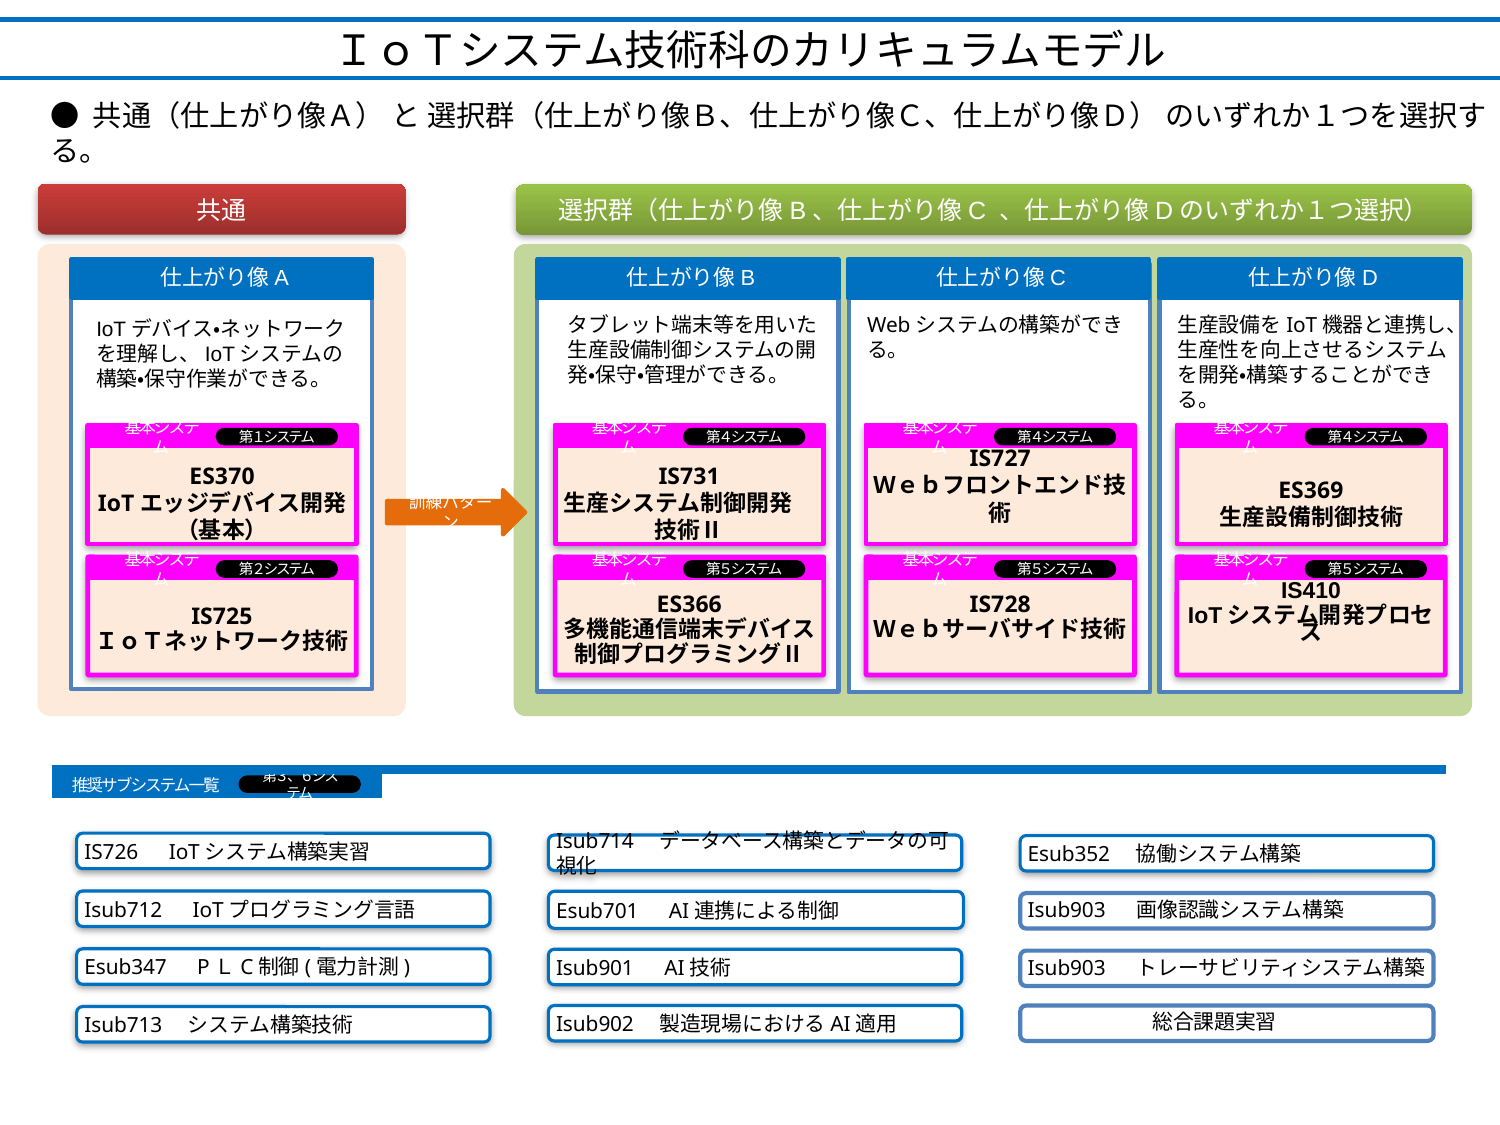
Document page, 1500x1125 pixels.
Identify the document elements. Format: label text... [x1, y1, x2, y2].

text_box 仕上がり像D [1157, 257, 1463, 300]
text_box ＩｏＴシステム技術科のカリキュラムモデル [0, 17, 1500, 80]
text_box [511, 243, 1475, 719]
text_box [35, 243, 408, 719]
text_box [554, 424, 824, 676]
text_box [535, 300, 841, 694]
text_box Isub901 AI技術 [547, 948, 963, 986]
text_box IS726 IoTシステム構築実習 [75, 832, 491, 870]
text_box 選択群（仕上がり像B、仕上がり像C 、仕上がり像Dのいずれか１つ選択） [515, 184, 1473, 236]
text_box Webシステムの構築ができる。 [852, 304, 1146, 370]
text_box タブレット端末等を用いた生産設備制御システムの開発・保守・管理ができる。 [553, 304, 837, 395]
text_box 共通 [37, 183, 406, 235]
text_box Isub902 製造現場におけるAI適用 [547, 1004, 963, 1042]
text_box 仕上がり像C [846, 257, 1151, 300]
text_box Isub712 IoTプログラミング言語 [75, 890, 491, 928]
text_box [1176, 424, 1446, 676]
text_box 総合課題実習 [1018, 1003, 1436, 1044]
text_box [39, 768, 1446, 799]
text_box [1157, 300, 1463, 694]
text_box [865, 424, 1135, 676]
text_box [847, 262, 1152, 694]
text_box 仕上がり像B [535, 257, 841, 300]
text_box Isub714 データベース構築とデータの可視化 [547, 834, 963, 872]
text_box Isub903 トレーサビリティシステム構築 [1018, 948, 1436, 989]
text_box Isub713 システム構築技術 [75, 1005, 491, 1043]
text_box Esub352 協働システム構築 [1019, 834, 1435, 872]
text_box Esub347 PＬC制御(電力計測) [75, 948, 491, 986]
text_box [69, 299, 374, 691]
text_box ● 共通（仕上がり像Ａ） と 選択群（仕上がり像Ｂ、仕上がり像Ｃ、仕上がり像Ｄ） のいずれか１つを選択する。 [35, 89, 1500, 175]
text_box Esub701 AI連携による制御 [547, 890, 965, 930]
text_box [87, 424, 357, 676]
text_box Isub903 画像認識システム構築 [1018, 890, 1436, 931]
text_box 訓練パターン [384, 488, 528, 537]
text_box IoTデバイス・ネットワークを理解し、IoTシステムの構築・保守作業ができる。 [81, 307, 369, 398]
text_box 仕上がり像A [69, 257, 374, 300]
text_box 生産設備をIoT機器と連携し、生産性を向上させるシステムを開発・構築することができる。 [1162, 304, 1466, 420]
